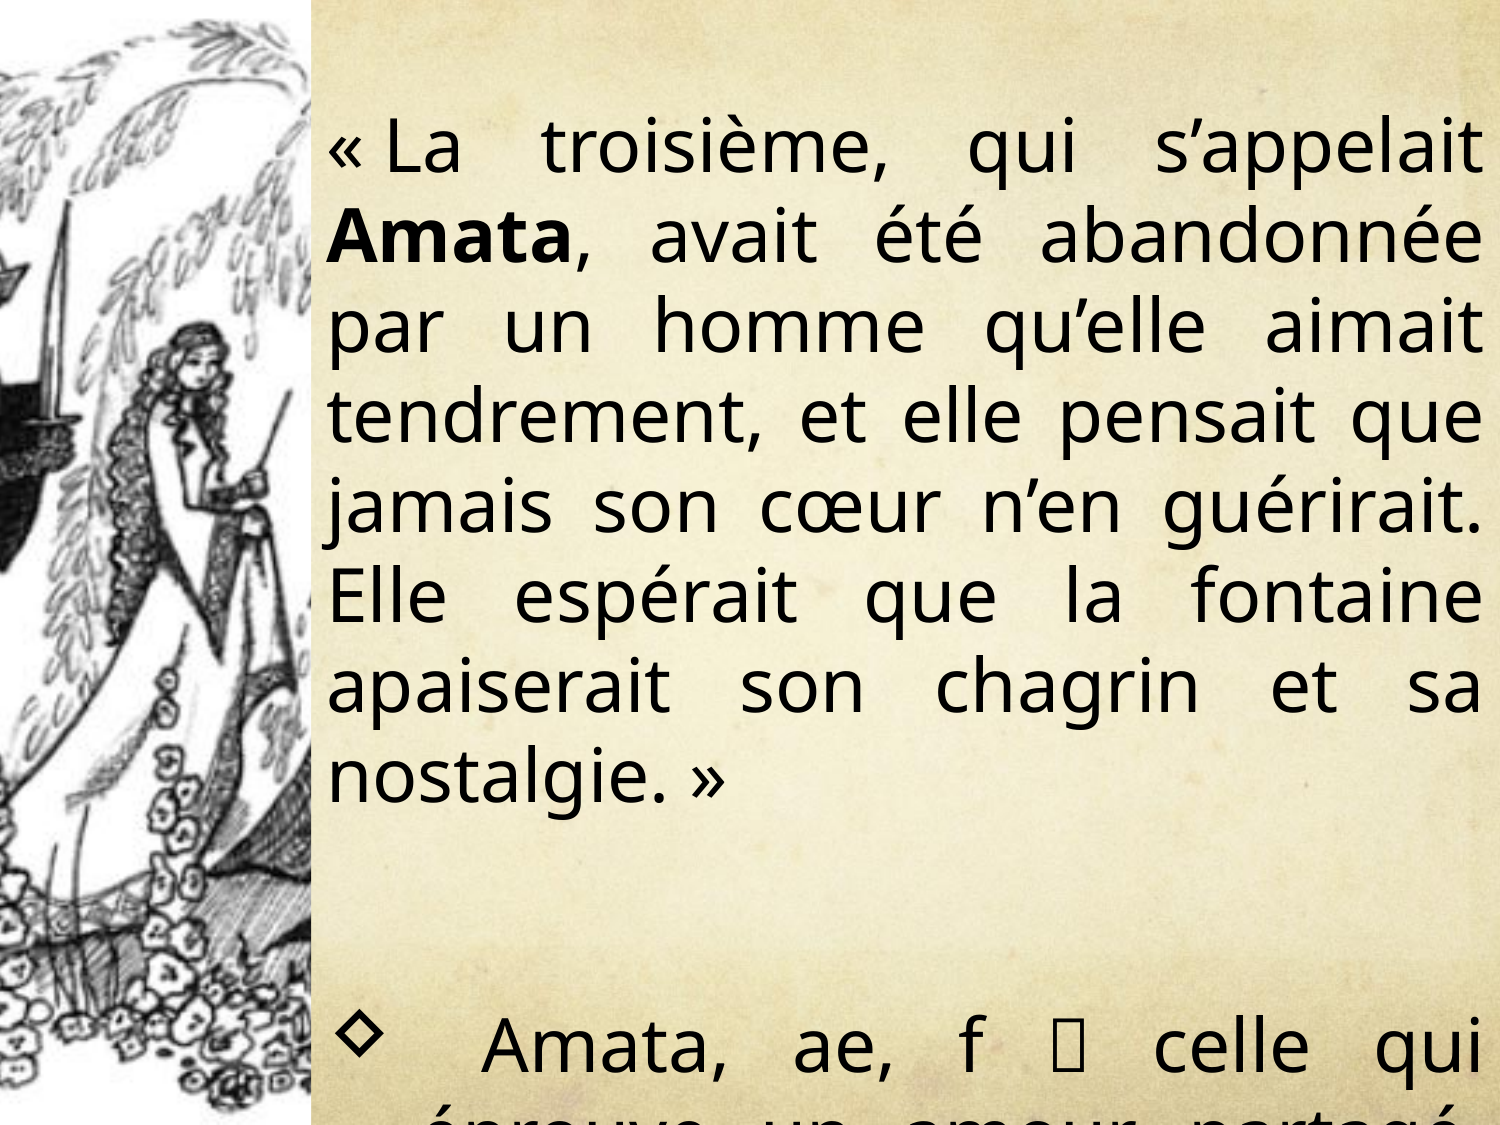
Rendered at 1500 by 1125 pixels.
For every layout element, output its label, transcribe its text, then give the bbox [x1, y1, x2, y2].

text_box « La troisième, qui s’appelait Amata, avait été abandonnée par un homme qu’elle aimait tendrement, et elle pensait que jamais son cœur n’en guérirait. Elle espérait que la fontaine apaiserait son chagrin et sa nostalgie. » Amata, ae, f  celle qui éprouve un amour partagé, amante [319, 0, 1500, 1125]
picture [0, 0, 312, 1125]
